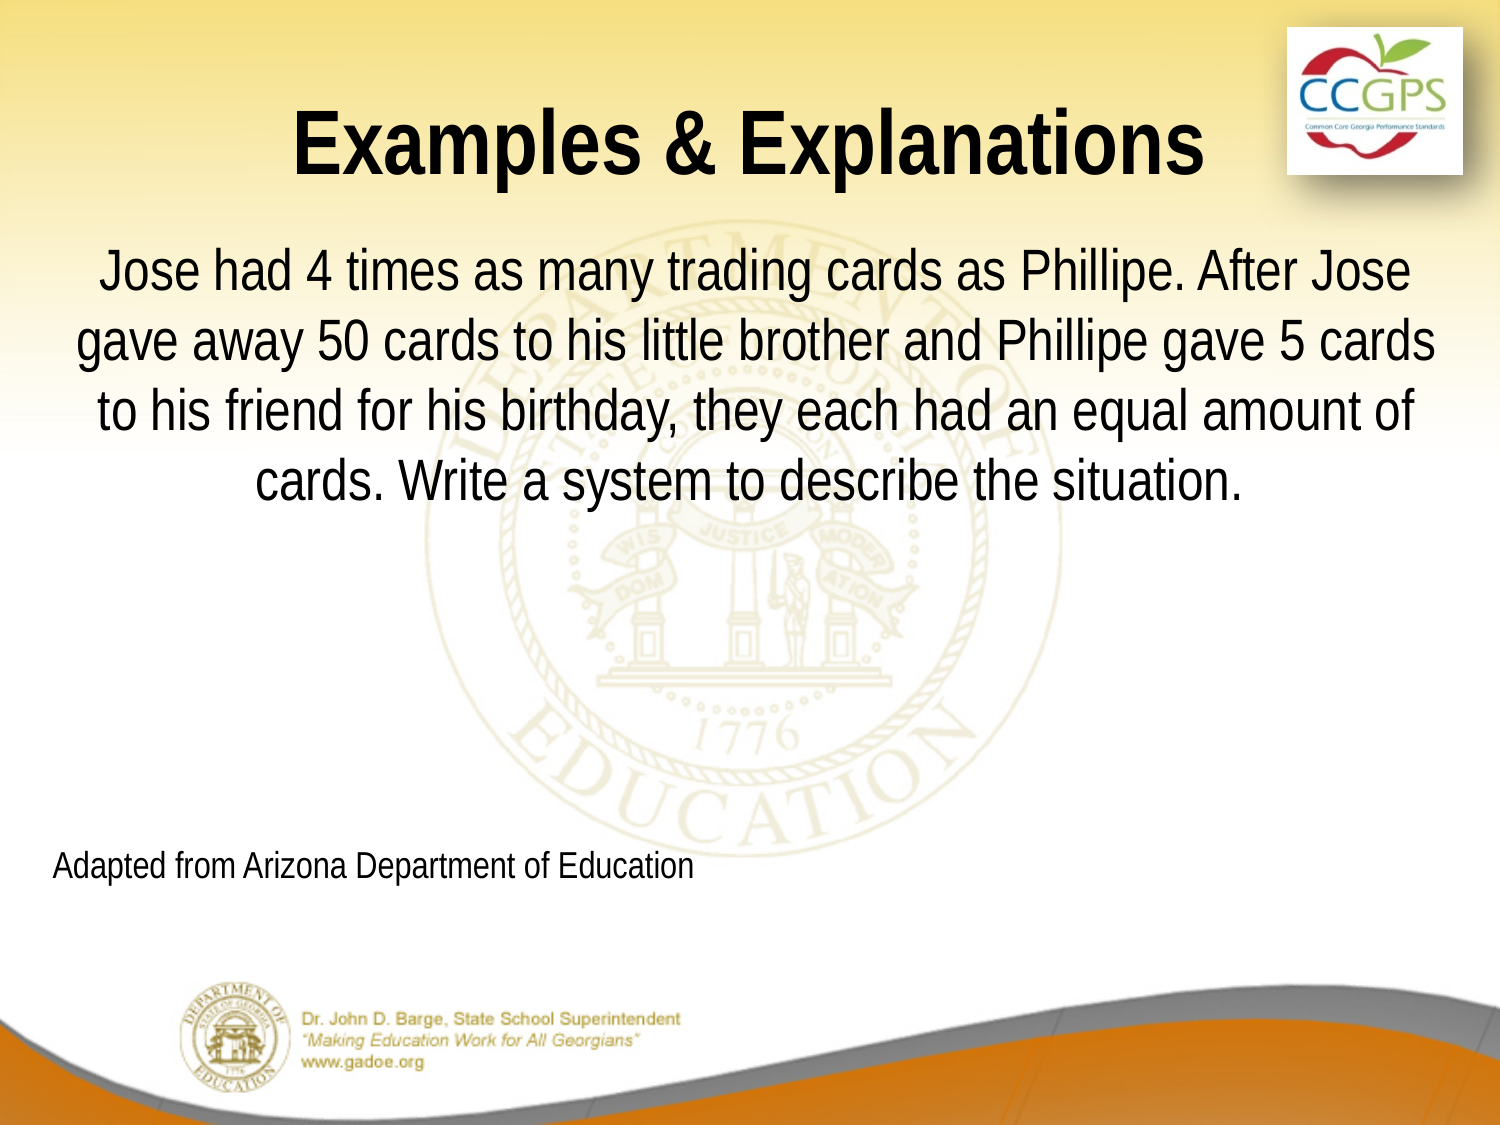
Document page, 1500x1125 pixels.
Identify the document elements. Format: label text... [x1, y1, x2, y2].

title Examples & Explanations [112, 74, 1281, 201]
picture [0, 0, 1500, 1125]
subtitle Jose had 4 times as many trading cards as Phillipe. After Jose gave away 50 cards to his little brother and Phillipe gave 5 cards to his friend for his birthday, they each had an equal amount of cards. Write a system to describe the situation. Adapted from Arizona Department of Education [37, 224, 1476, 963]
